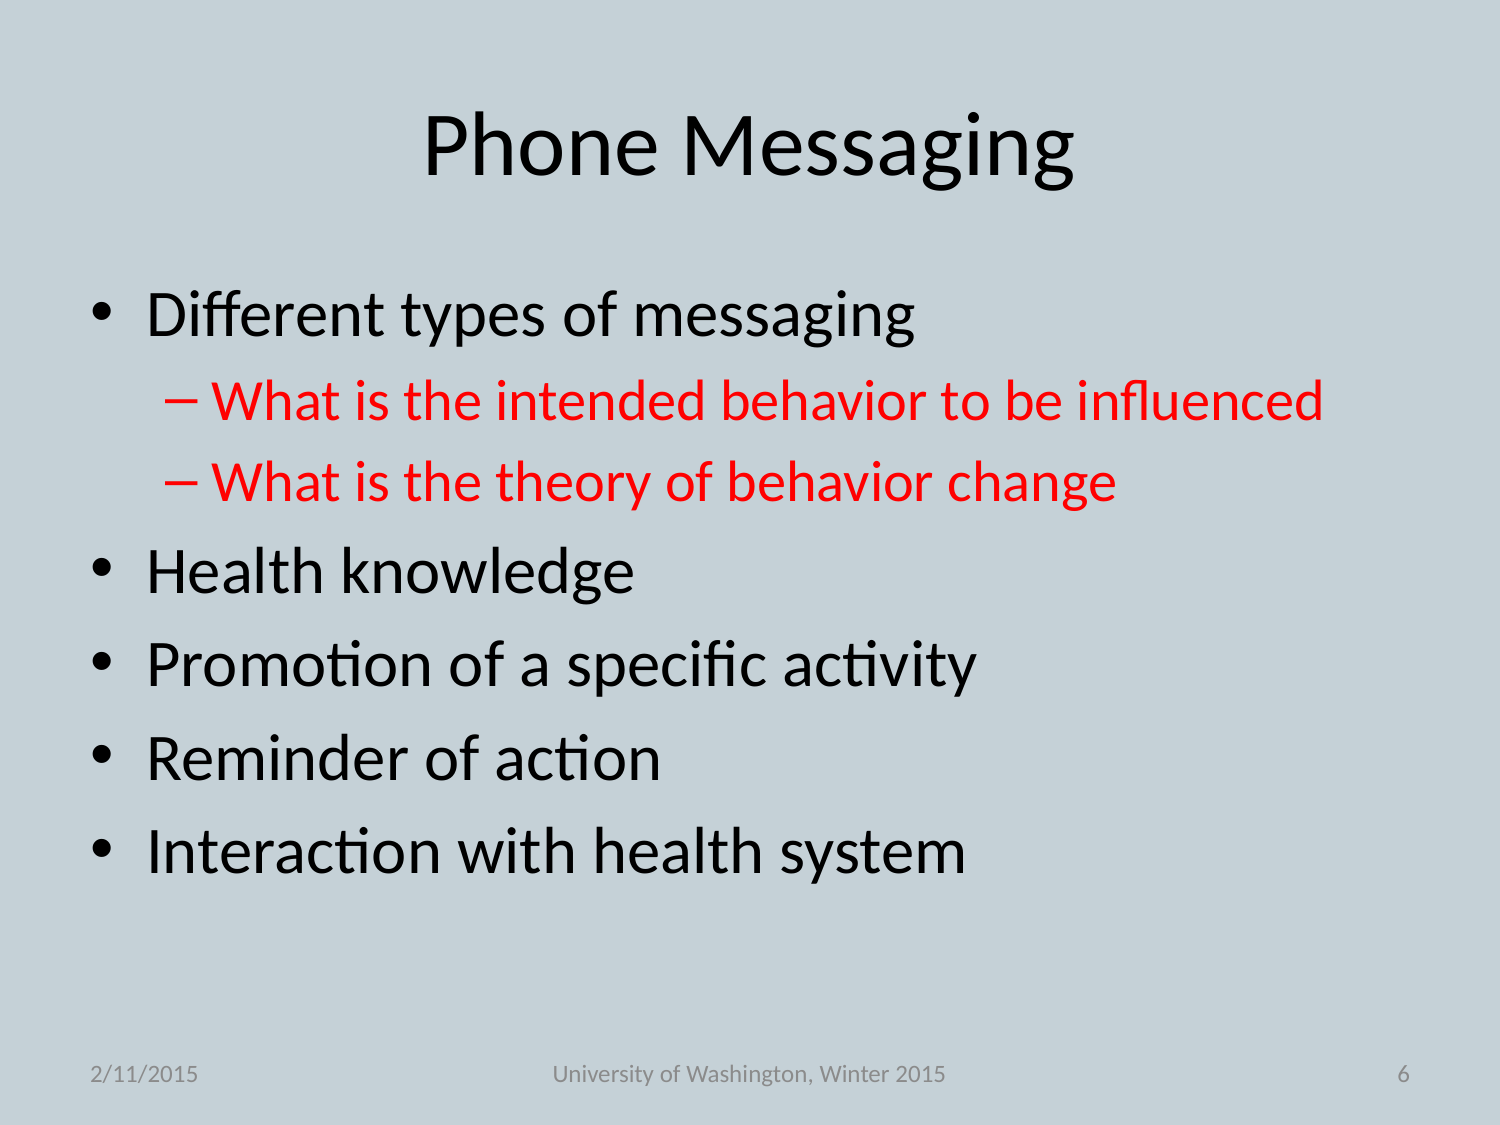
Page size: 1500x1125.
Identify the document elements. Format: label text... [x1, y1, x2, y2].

list Different types of messaging What is the intended behavior to be influenced What is the theory of behavior change Health knowledge Promotion of a specific activity Reminder of action Interaction with health system [75, 262, 1425, 1013]
footer University of Washington, Winter 2015 [512, 1042, 988, 1103]
slide_number 6 [1074, 1042, 1425, 1103]
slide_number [75, 1042, 425, 1103]
title Phone Messaging [75, 45, 1425, 233]
